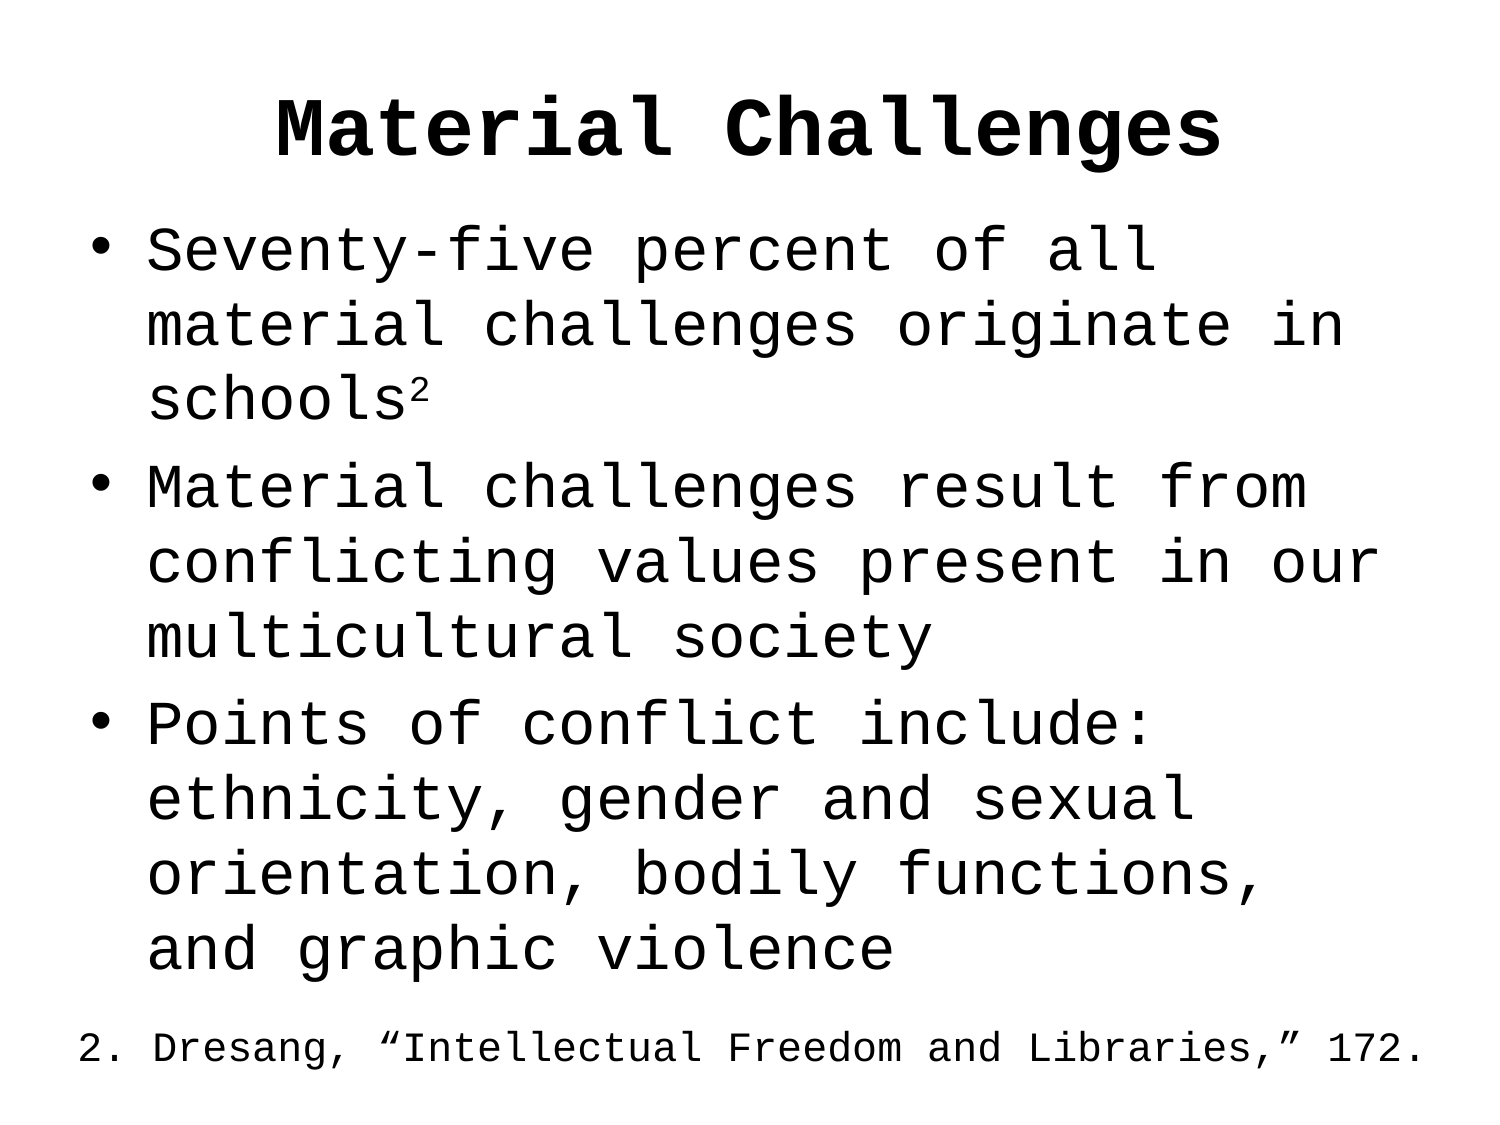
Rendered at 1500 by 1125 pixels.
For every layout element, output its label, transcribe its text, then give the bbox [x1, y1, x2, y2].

title Material Challenges [75, 45, 1425, 200]
list Seventy-five percent of all material challenges originate in schools2 Material challenges result from conflicting values present in our multicultural society Points of conflict include: ethnicity, gender and sexual orientation, bodily functions, and graphic violence [75, 200, 1425, 988]
text_box 2. Dresang, “Intellectual Freedom and Libraries,” 172. [62, 1012, 1450, 1078]
